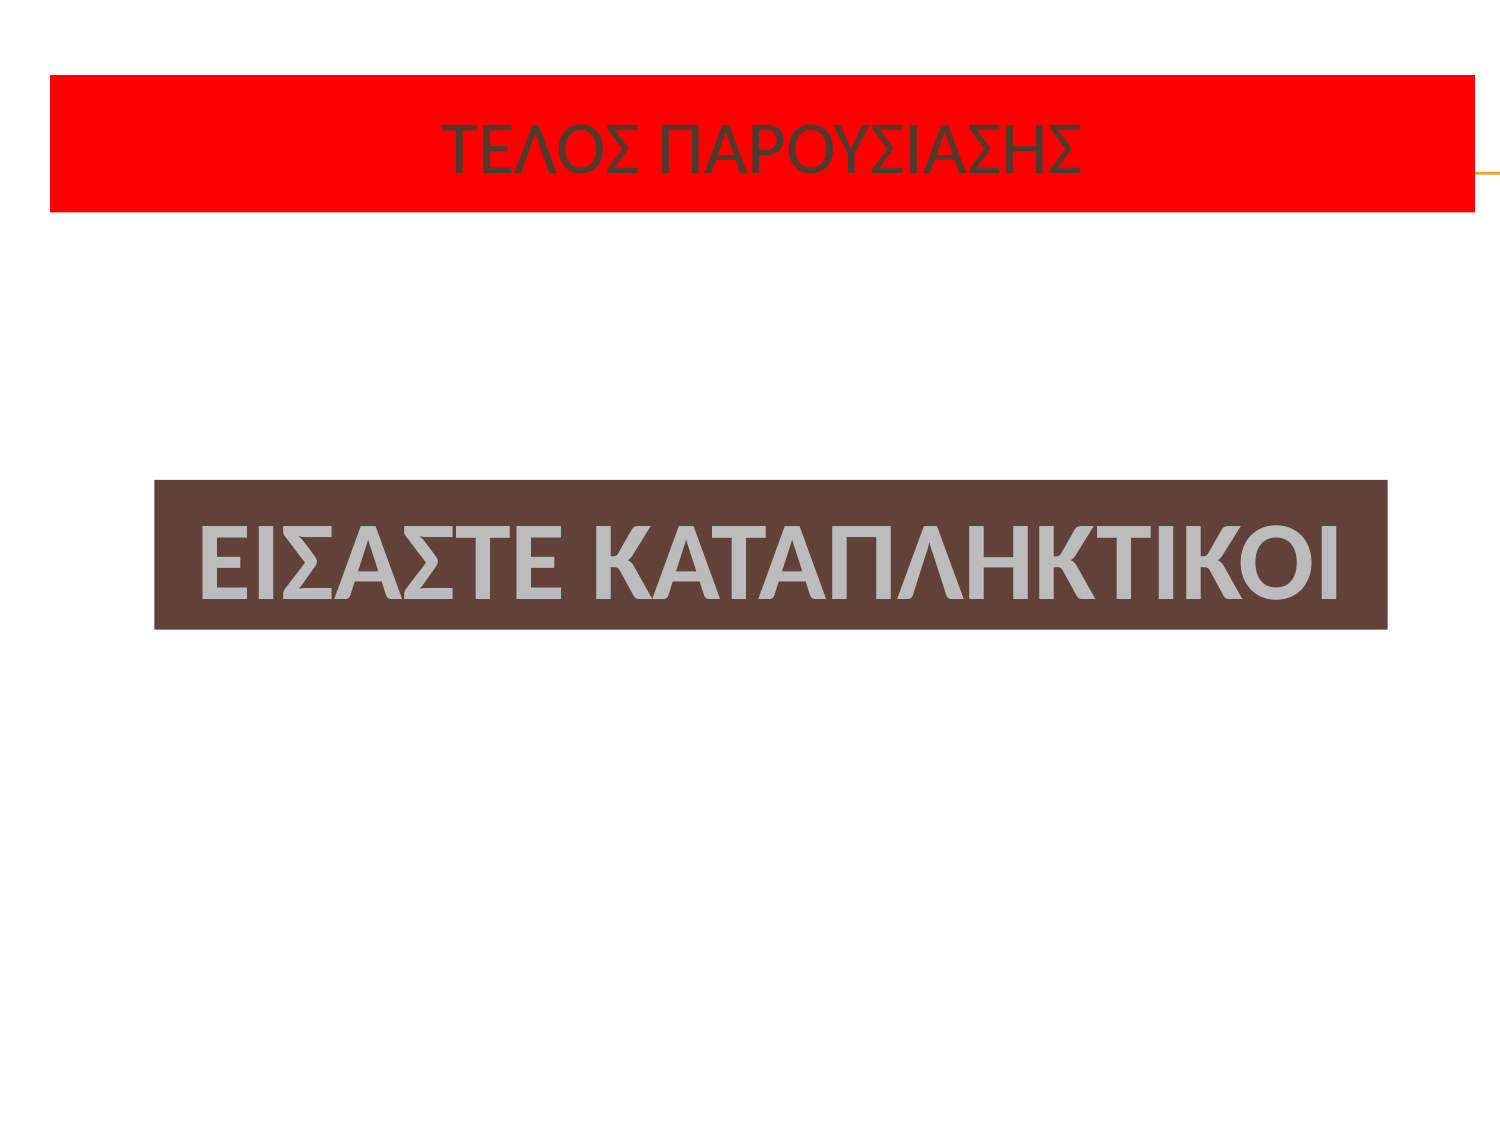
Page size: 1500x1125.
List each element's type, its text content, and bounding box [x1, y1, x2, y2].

text_box ΕΙΣΑΣΤΕ ΚΑΤΑΠΛΗΚΤΙΚΟΙ [154, 479, 1388, 630]
title ΤΕΛΟΣ ΠΑΡΟΥΣΙΑΣΗΣ [50, 75, 1475, 213]
